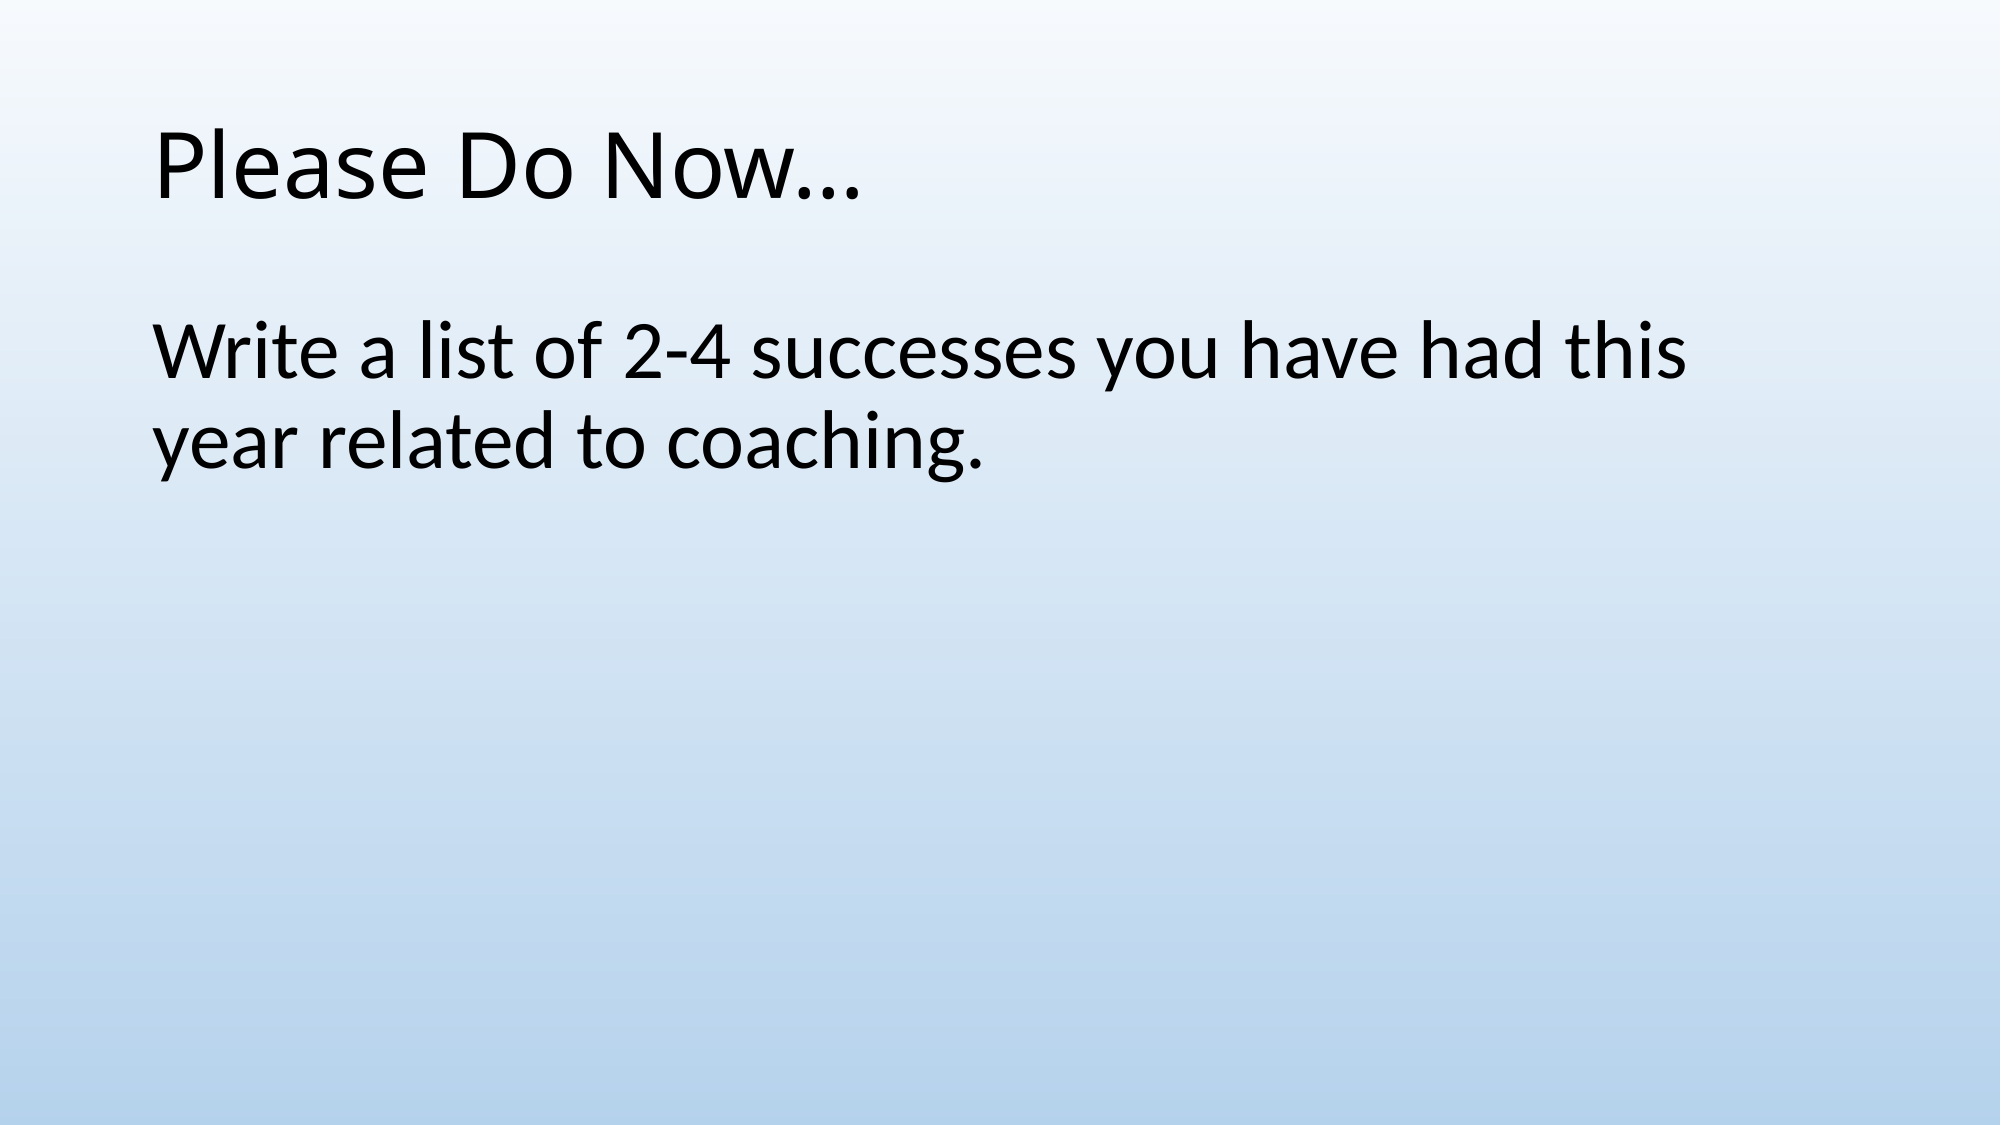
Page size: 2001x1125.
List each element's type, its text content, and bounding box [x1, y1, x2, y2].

list Write a list of 2-4 successes you have had this year related to coaching. [137, 299, 1863, 1014]
title Please Do Now… [137, 59, 1863, 278]
